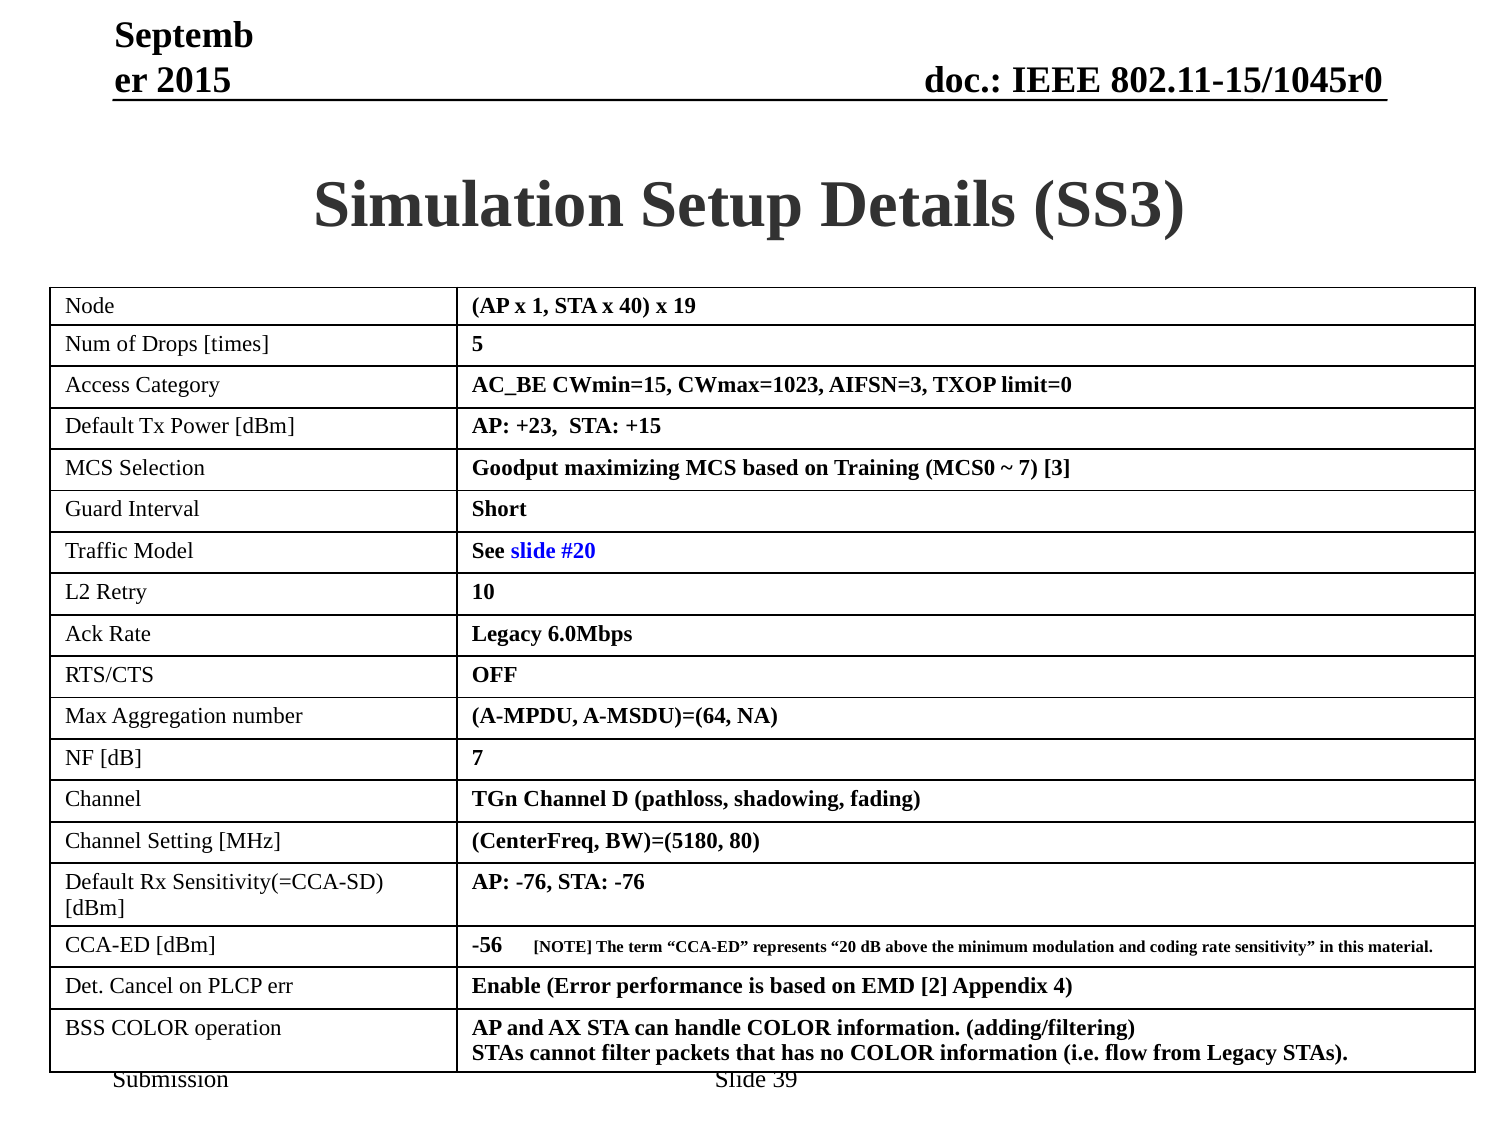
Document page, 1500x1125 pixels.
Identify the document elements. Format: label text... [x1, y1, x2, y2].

table_cell 5 [458, 326, 1474, 365]
table_cell CCA-ED [dBm] [51, 927, 456, 966]
slide_number Slide 39 [712, 1073, 800, 1093]
table_cell L2 Retry [51, 574, 456, 614]
table_cell Goodput maximizing MCS based on Training (MCS0 ~ 7) [3] [458, 450, 1474, 490]
table_cell Enable (Error performance is based on EMD [2] Appendix 4) [458, 968, 1474, 1008]
table_cell AP: -76, STA: -76 [458, 864, 1474, 925]
table_cell Channel [51, 781, 456, 821]
table_cell BSS COLOR operation [51, 1010, 456, 1071]
table_cell (CenterFreq, BW)=(5180, 80) [458, 823, 1474, 862]
table_cell Max Aggregation number [51, 698, 456, 738]
table_cell Guard Interval [51, 491, 456, 531]
table_cell Num of Drops [times] [51, 326, 456, 365]
table_cell Ack Rate [51, 616, 456, 655]
table_cell Legacy 6.0Mbps [458, 616, 1474, 655]
table_cell Default Rx Sensitivity(=CCA-SD)[dBm] [51, 864, 456, 925]
table_cell NF [dB] [51, 740, 456, 779]
table_header Node [51, 288, 456, 324]
table_cell TGn Channel D (pathloss, shadowing, fading) [458, 781, 1474, 821]
table_cell OFF [458, 657, 1474, 697]
table_cell AC_BE CWmin=15, CWmax=1023, AIFSN=3, TXOP limit=0 [458, 367, 1474, 407]
table_cell (A-MPDU, A-MSDU)=(64, NA) [458, 698, 1474, 738]
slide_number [114, 54, 270, 101]
table_header (AP x 1, STA x 40) x 19 [458, 288, 1474, 324]
table_cell Traffic Model [51, 533, 456, 572]
table_cell Det. Cancel on PLCP err [51, 968, 456, 1008]
table_cell 7 [458, 740, 1474, 779]
table_cell -56 [NOTE] The term “CCA-ED” represents “20 dB above the minimum modulation and coding rate sensitivity” in this material. [458, 927, 1474, 966]
title Simulation Setup Details (SS3) [112, 112, 1388, 287]
table_cell 10 [458, 574, 1474, 614]
table_cell MCS Selection [51, 450, 456, 490]
table_cell AP and AX STA can handle COLOR information. (adding/filtering) STAs cannot filter packets that has no COLOR information (i.e. flow from Legacy STAs). [458, 1010, 1474, 1071]
table_cell Short [458, 491, 1474, 531]
table_cell Access Category [51, 367, 456, 407]
table_cell See slide #20 [458, 533, 1474, 572]
table_cell Channel Setting [MHz] [51, 823, 456, 862]
table_cell AP: +23, STA: +15 [458, 409, 1474, 448]
table_cell RTS/CTS [51, 657, 456, 697]
table_cell Default Tx Power [dBm] [51, 409, 456, 448]
